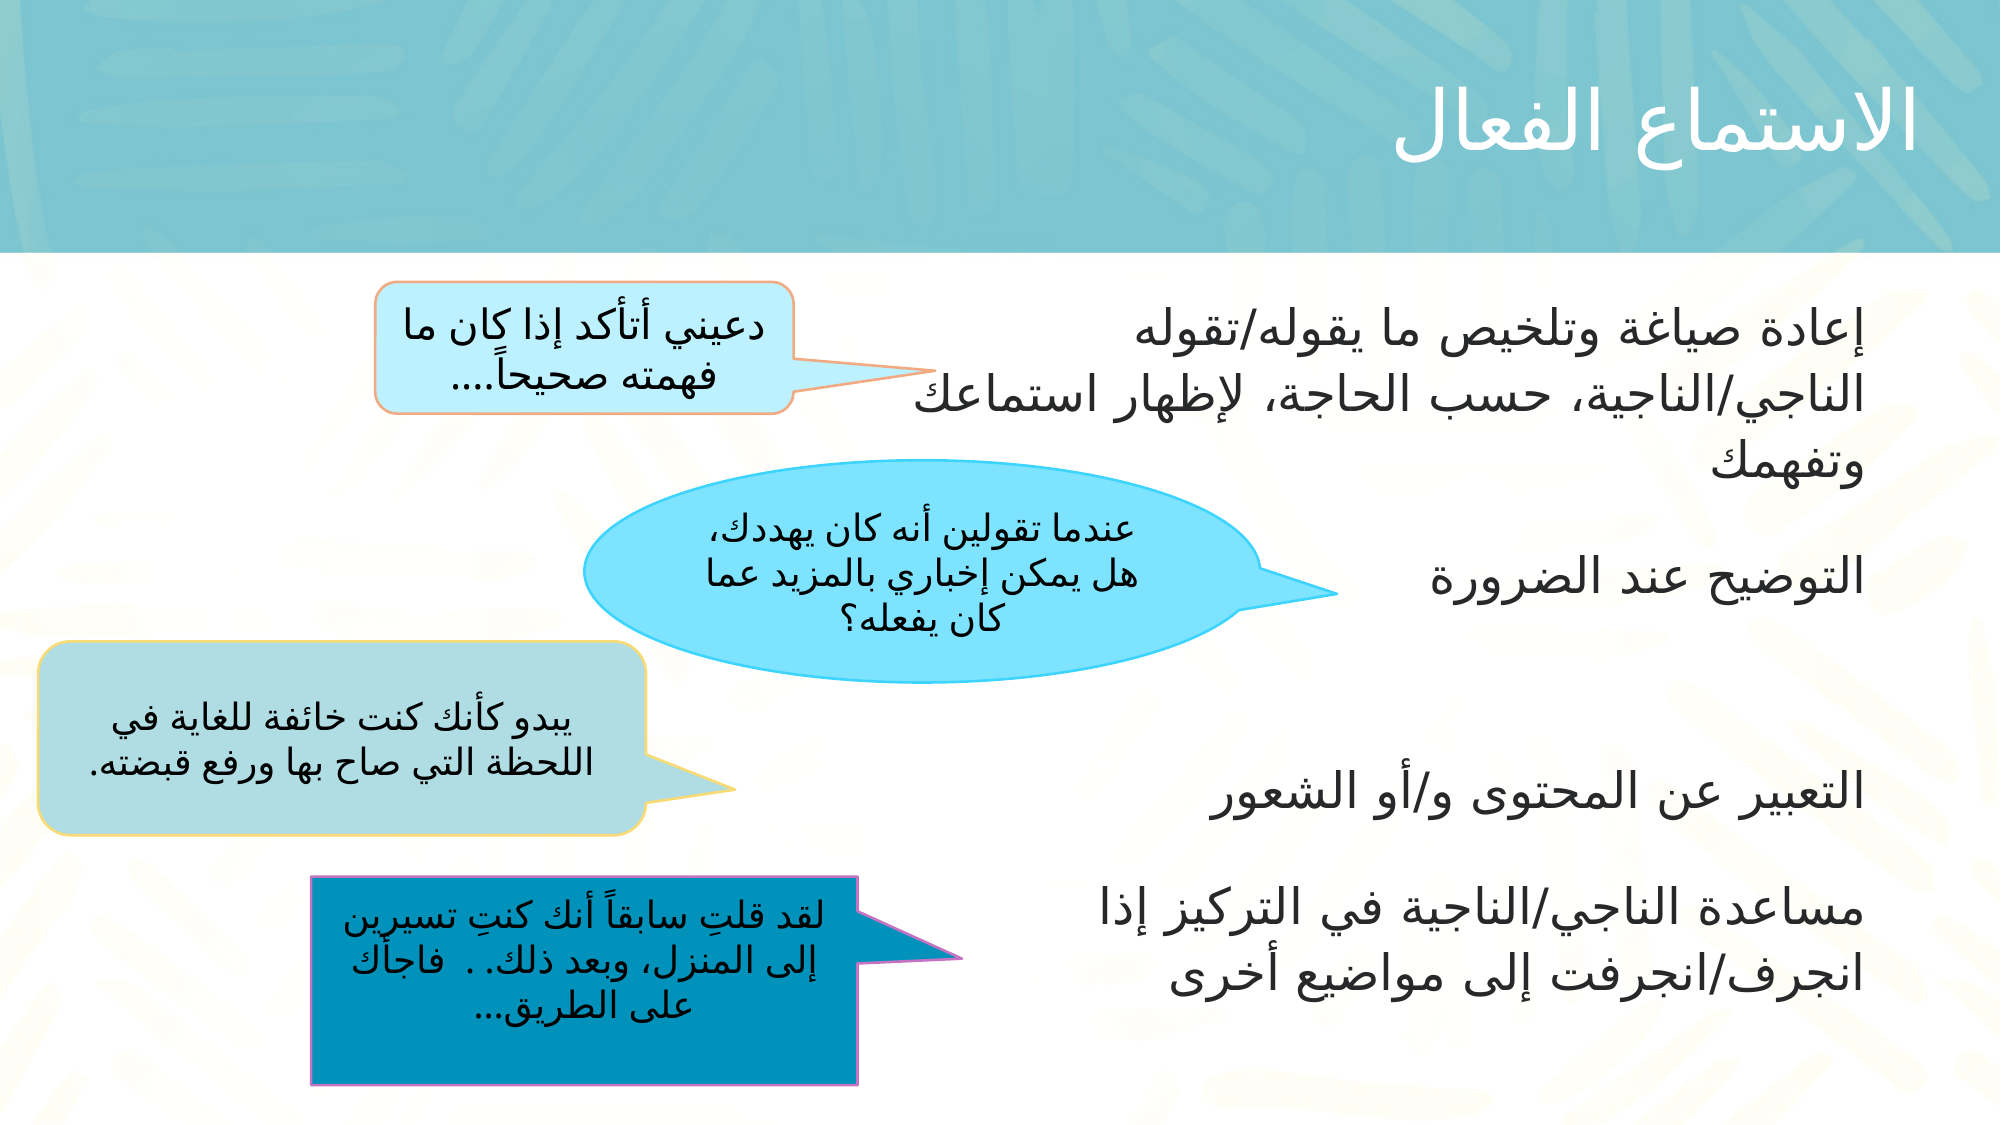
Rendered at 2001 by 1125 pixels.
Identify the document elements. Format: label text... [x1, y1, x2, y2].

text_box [37, 281, 1261, 1086]
picture [0, 0, 2000, 1125]
title الاستماع الفعال [61, 33, 1938, 220]
list إعادة صياغة وتلخيص ما يقوله/تقوله الناجي/الناجية، حسب الحاجة، لإظهار استماعك وتفهمك التوضيح عند الضرورة التعبير عن المحتوى و/أو الشعور مساعدة الناجي/الناجية في التركيز إذا انجرف/انجرفت إلى مواضيع أخرى [1266, 281, 1890, 1036]
